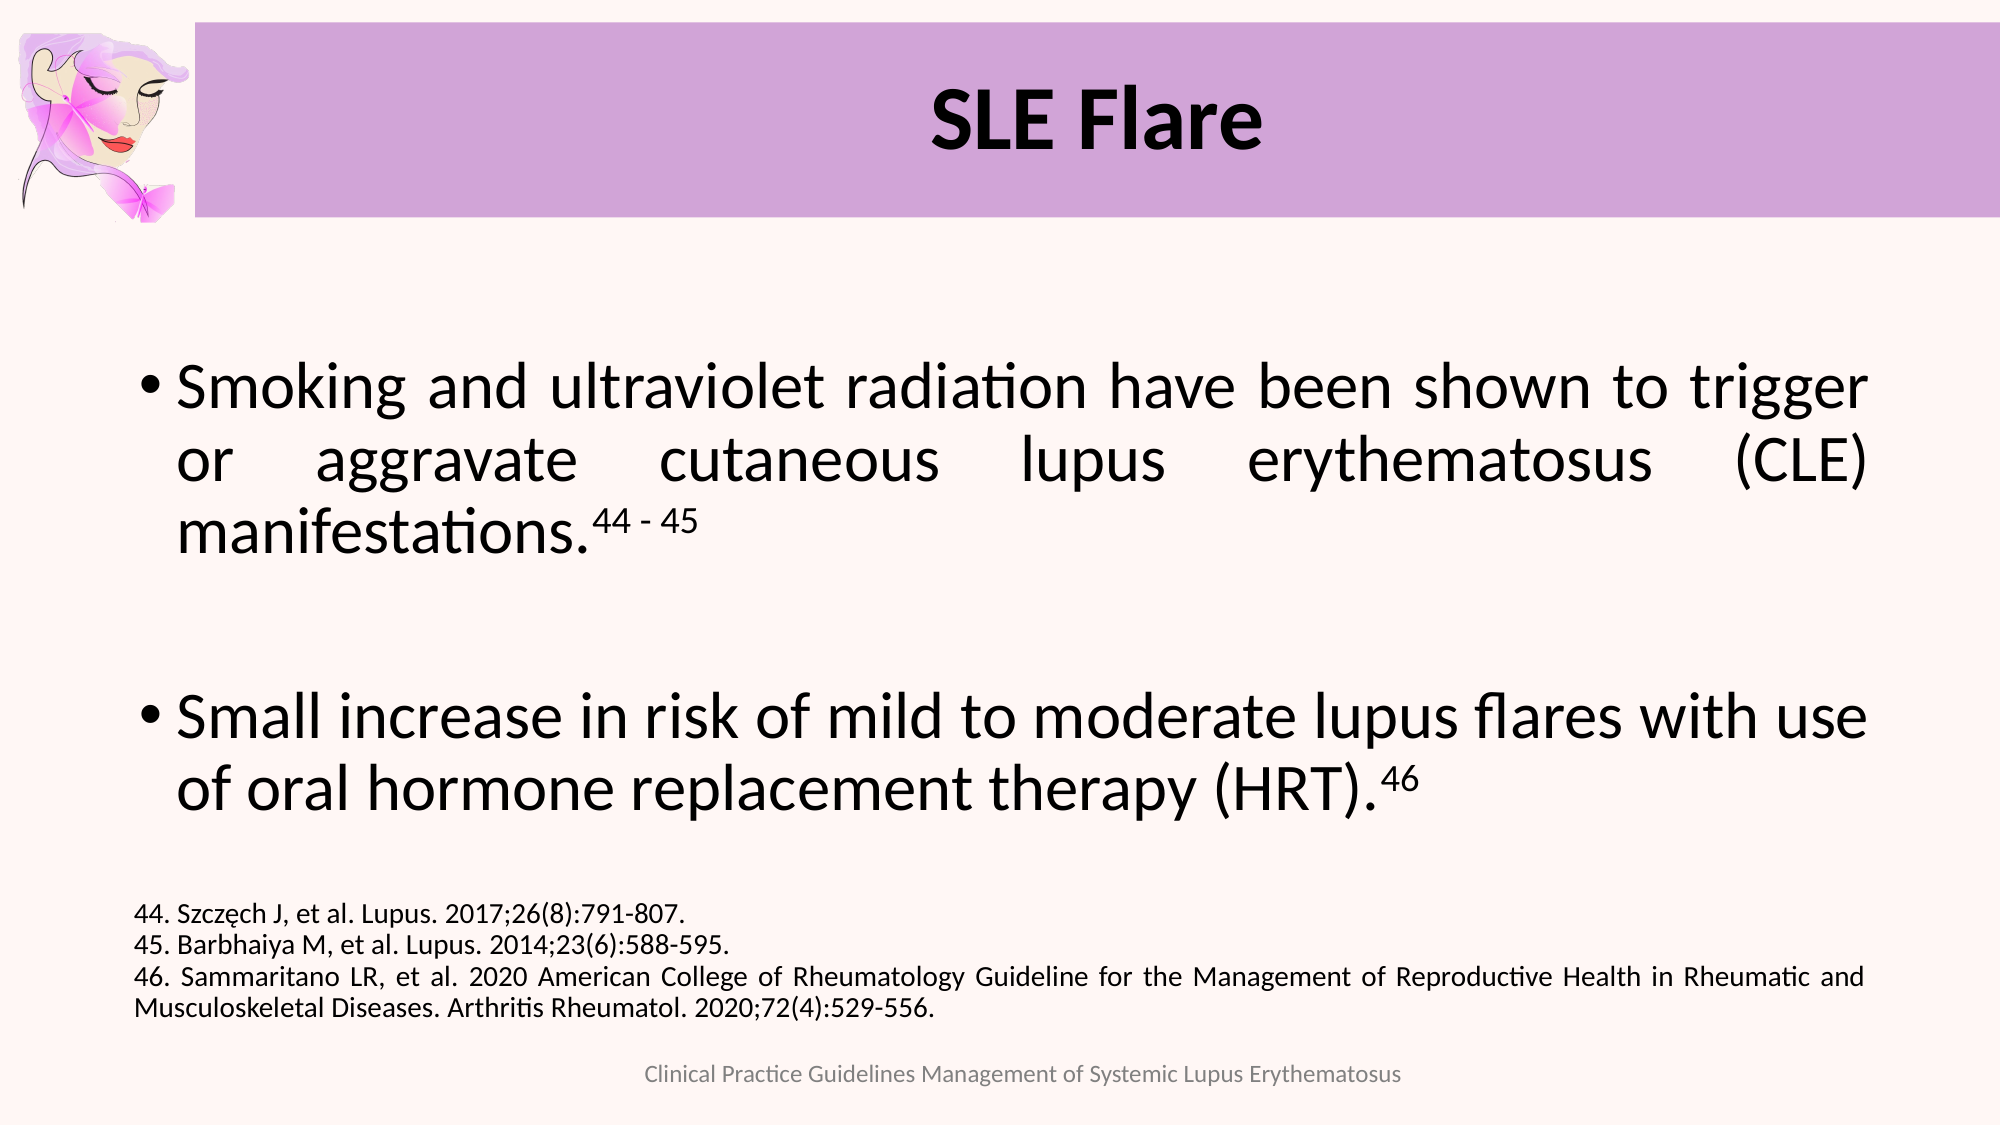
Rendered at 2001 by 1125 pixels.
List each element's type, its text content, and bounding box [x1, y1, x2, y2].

title SLE Flare [195, 22, 2000, 218]
text_box 44. Szczęch J, et al. Lupus. 2017;26(8):791-807. 45. Barbhaiya M, et al. Lupus. 2014;23(6):588-595. 46. Sammaritano LR, et al. 2020 American College of Rheumatology Guideline for the Management of Reproductive Health in Rheumatic and Musculoskeletal Diseases. Arthritis Rheumatol. 2020;72(4):529-556. [118, 890, 1882, 996]
picture [0, 10, 210, 248]
list Smoking and ultraviolet radiation have been shown to trigger or aggravate cutaneous lupus erythematosus (CLE) manifestations.44 - 45 Small increase in risk of mild to moderate lupus flares with use of oral hormone replacement therapy (HRT).46 [123, 343, 1887, 838]
